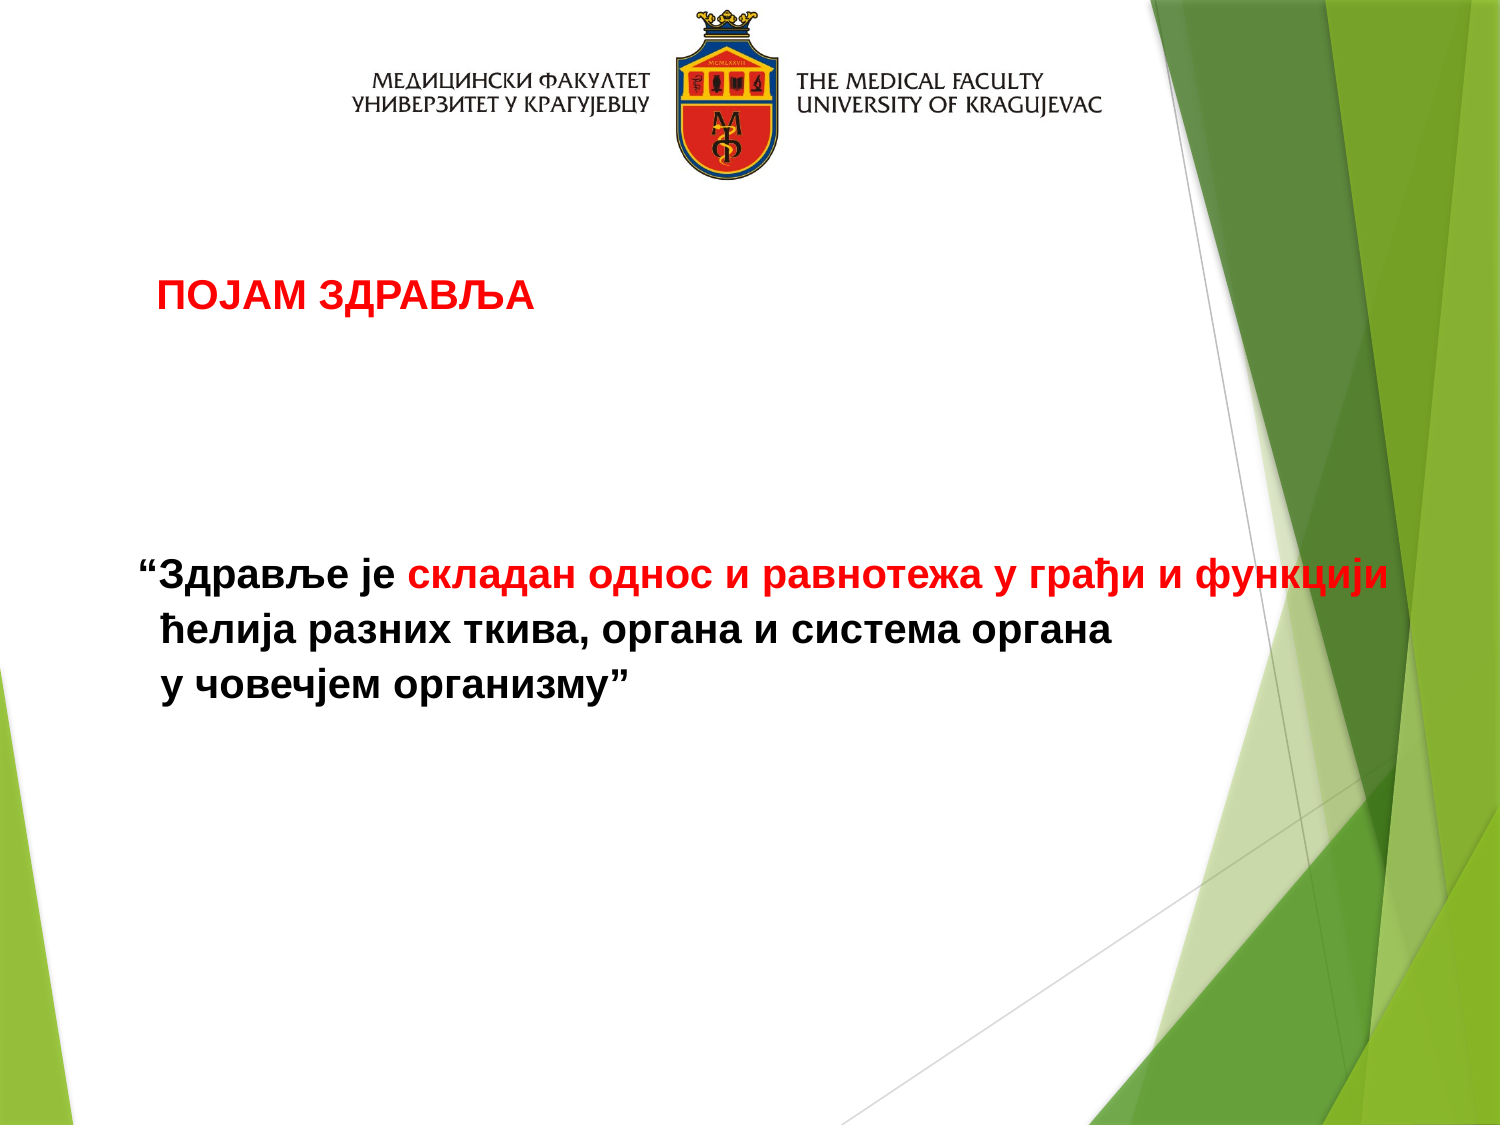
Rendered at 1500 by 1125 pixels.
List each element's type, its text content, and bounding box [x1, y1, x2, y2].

text_box ПОЈАМ ЗДРАВЉА “Здравље је складан однос и равнотежа у грађи и функцији ћелија разних ткива, органа и система органа у човечјем организму” [76, 243, 1448, 866]
picture [328, 0, 1125, 191]
